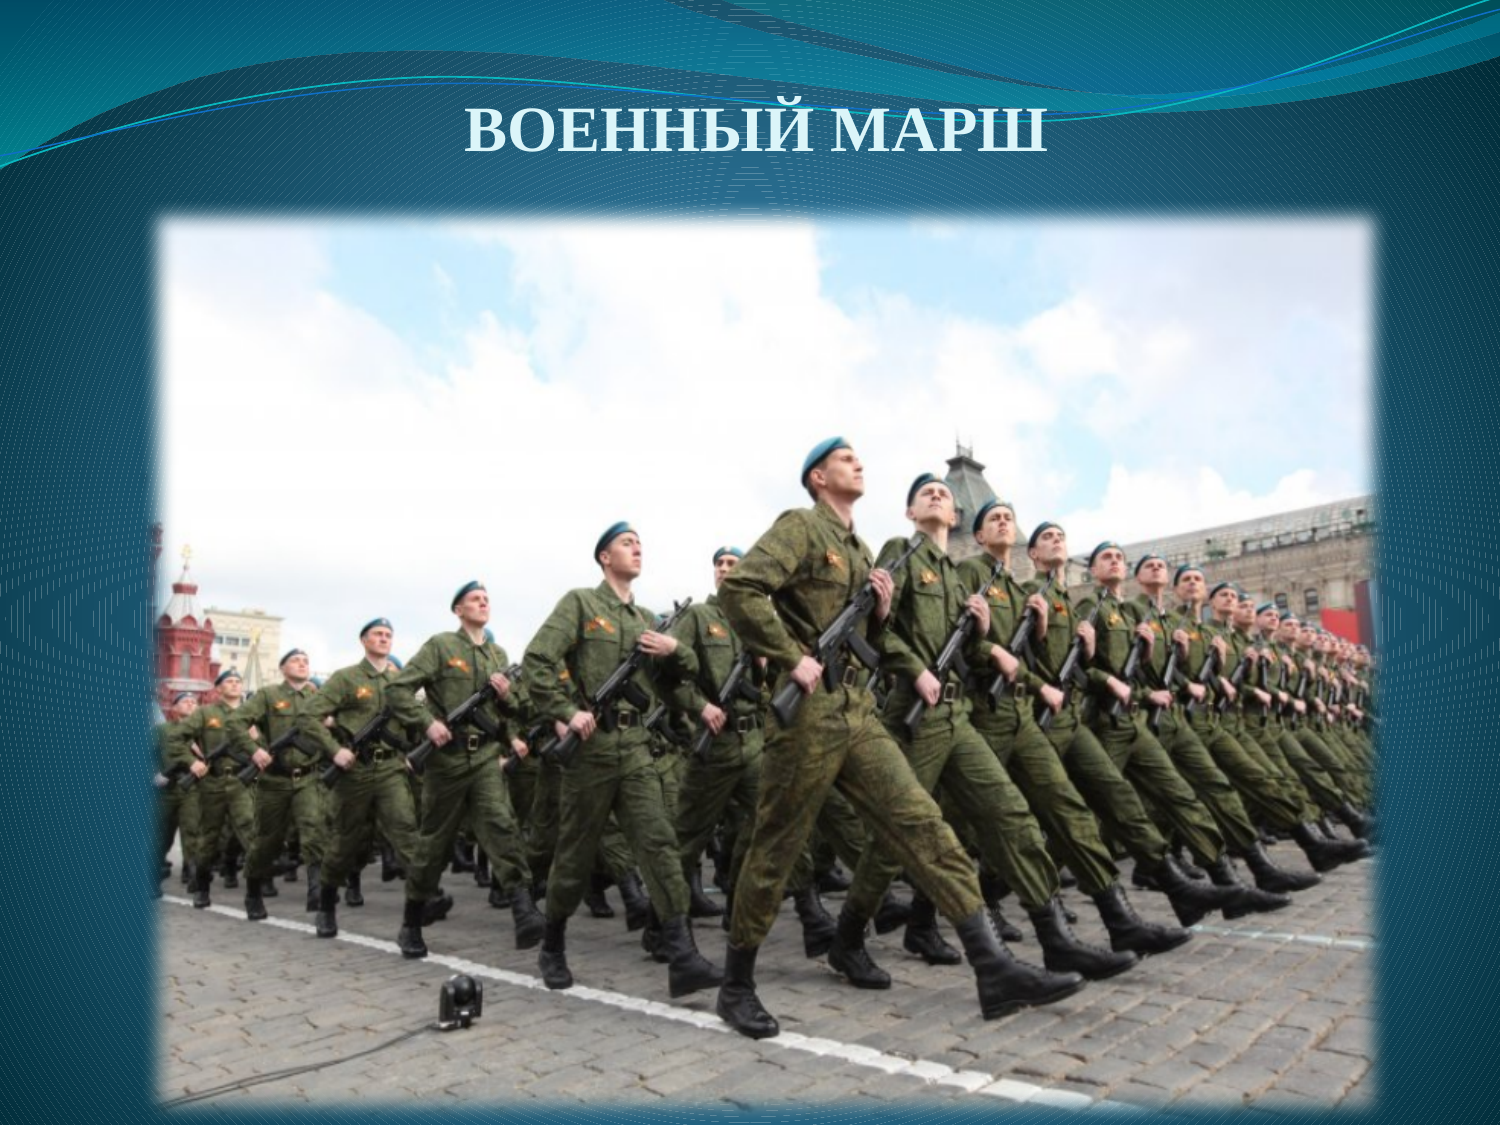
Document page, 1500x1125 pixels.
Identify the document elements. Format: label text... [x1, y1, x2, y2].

picture [140, 198, 1392, 1125]
title ВОЕННЫЙ МАРШ [75, 58, 1438, 164]
